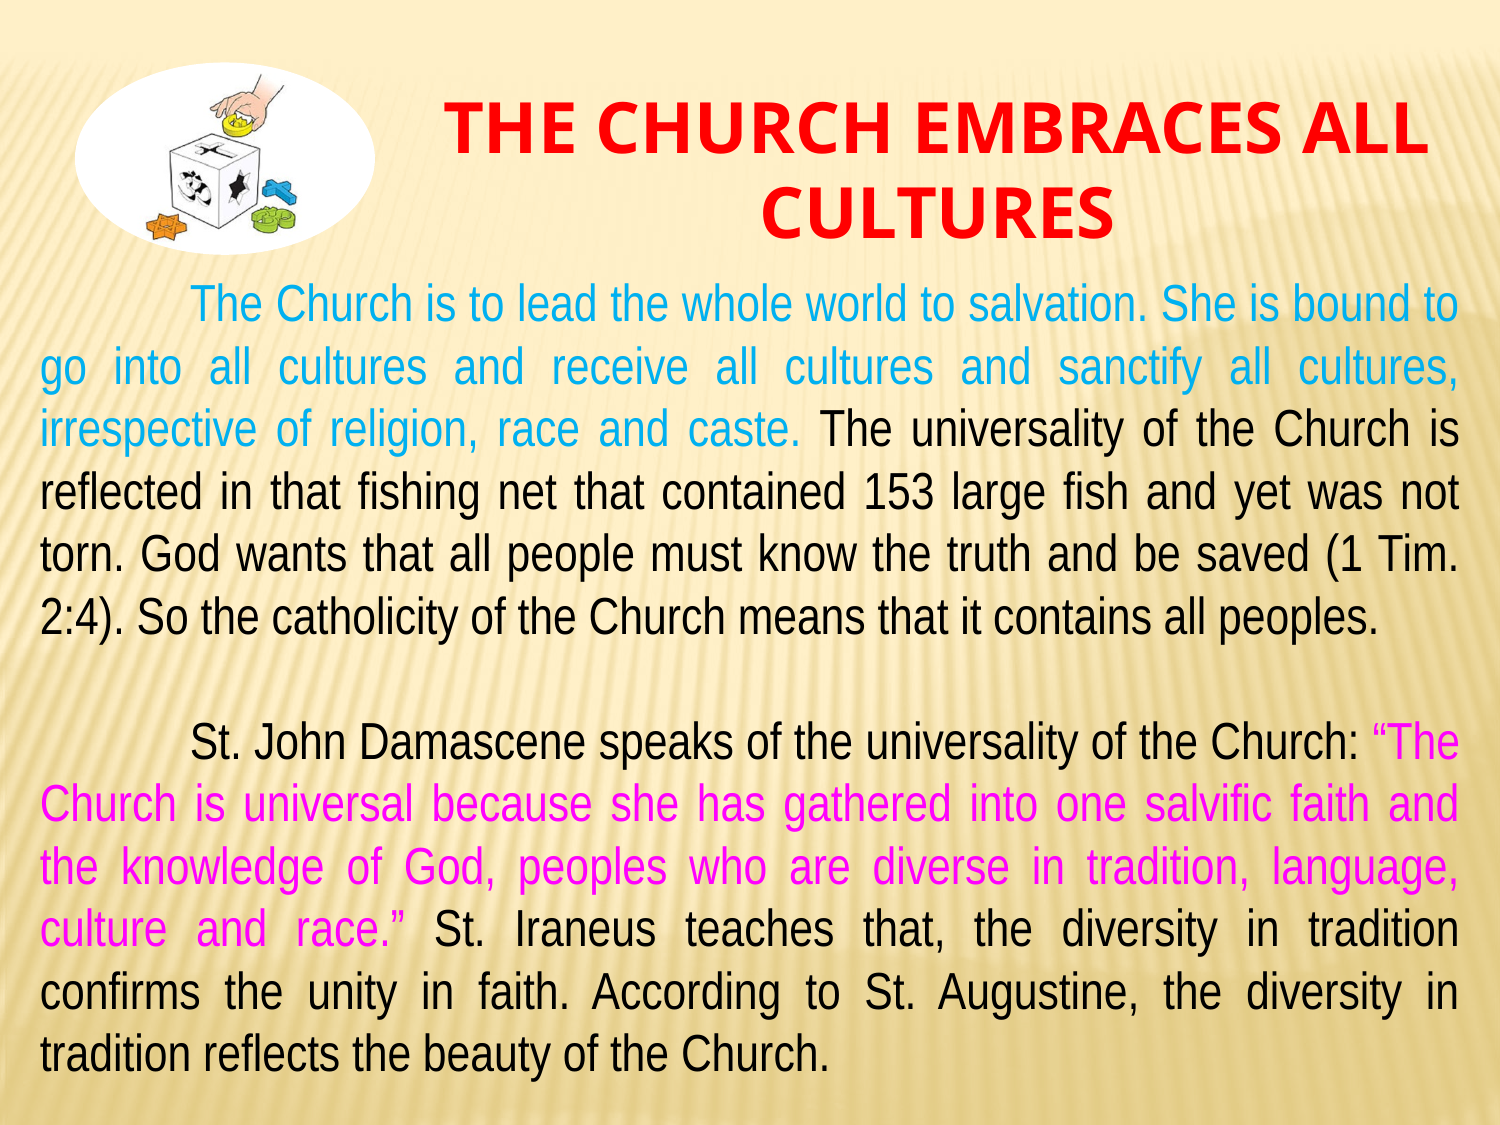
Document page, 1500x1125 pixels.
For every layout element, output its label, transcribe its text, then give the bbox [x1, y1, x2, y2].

text_box THE CHURCH EMBRACES ALL CULTURES [384, 75, 1500, 261]
picture [74, 62, 376, 256]
text_box The Church is to lead the whole world to salvation. She is bound to go into all cultures and receive all cultures and sanctify all cultures, irrespective of religion, race and caste. The universality of the Church is reflected in that fishing net that contained 153 large fish and yet was not torn. God wants that all people must know the truth and be saved (1 Tim. 2:4). So the catholicity of the Church means that it contains all peoples. St. John Damascene speaks of the universality of the Church: “The Church is universal because she has gathered into one salvific faith and the knowledge of God, peoples who are diverse in tradition, language, culture and race.” St. Iraneus teaches that, the diversity in tradition confirms the unity in faith. According to St. Augustine, the diversity in tradition reflects the beauty of the Church. [24, 262, 1475, 1090]
